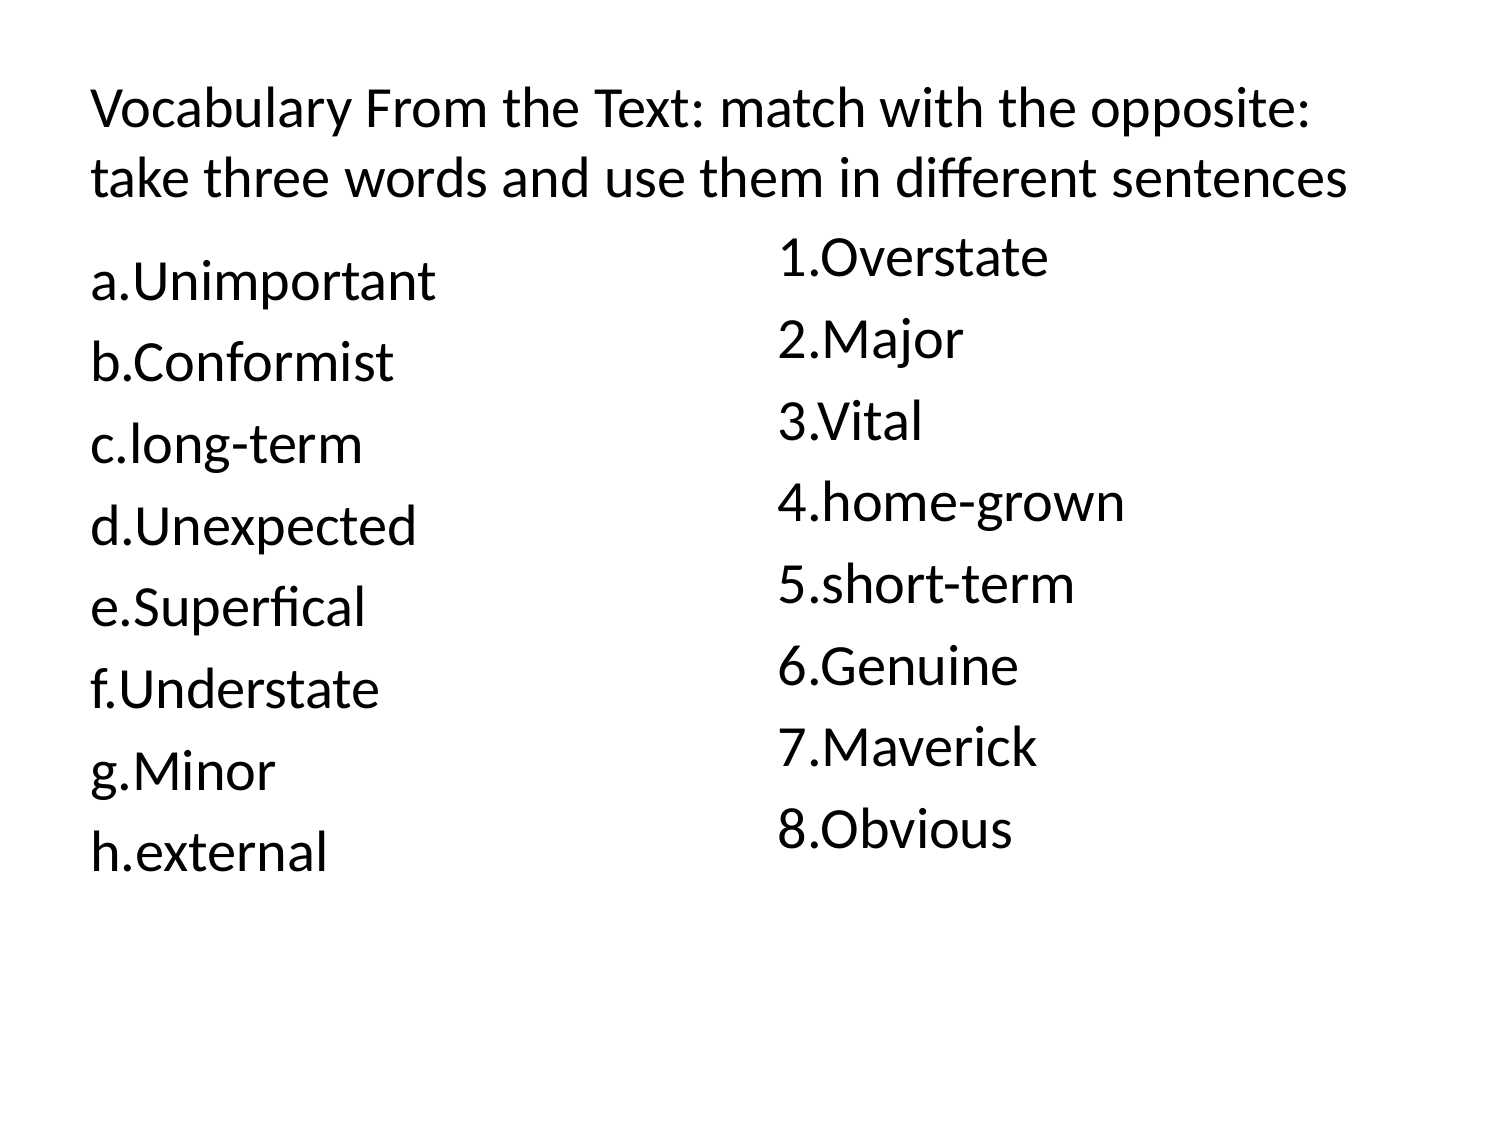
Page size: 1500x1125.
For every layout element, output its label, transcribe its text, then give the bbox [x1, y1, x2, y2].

title Vocabulary From the Text: match with the opposite: take three words and use them in different sentences [75, 45, 1425, 233]
list a.Unimportant b.Conformist c.long-term d.Unexpected e.Superfical f.Understate g.Minor h.external [75, 234, 738, 1005]
list 1.Overstate 2.Major 3.Vital 4.home-grown 5.short-term 6.Genuine 7.Maverick 8.Obvious [762, 210, 1425, 1005]
